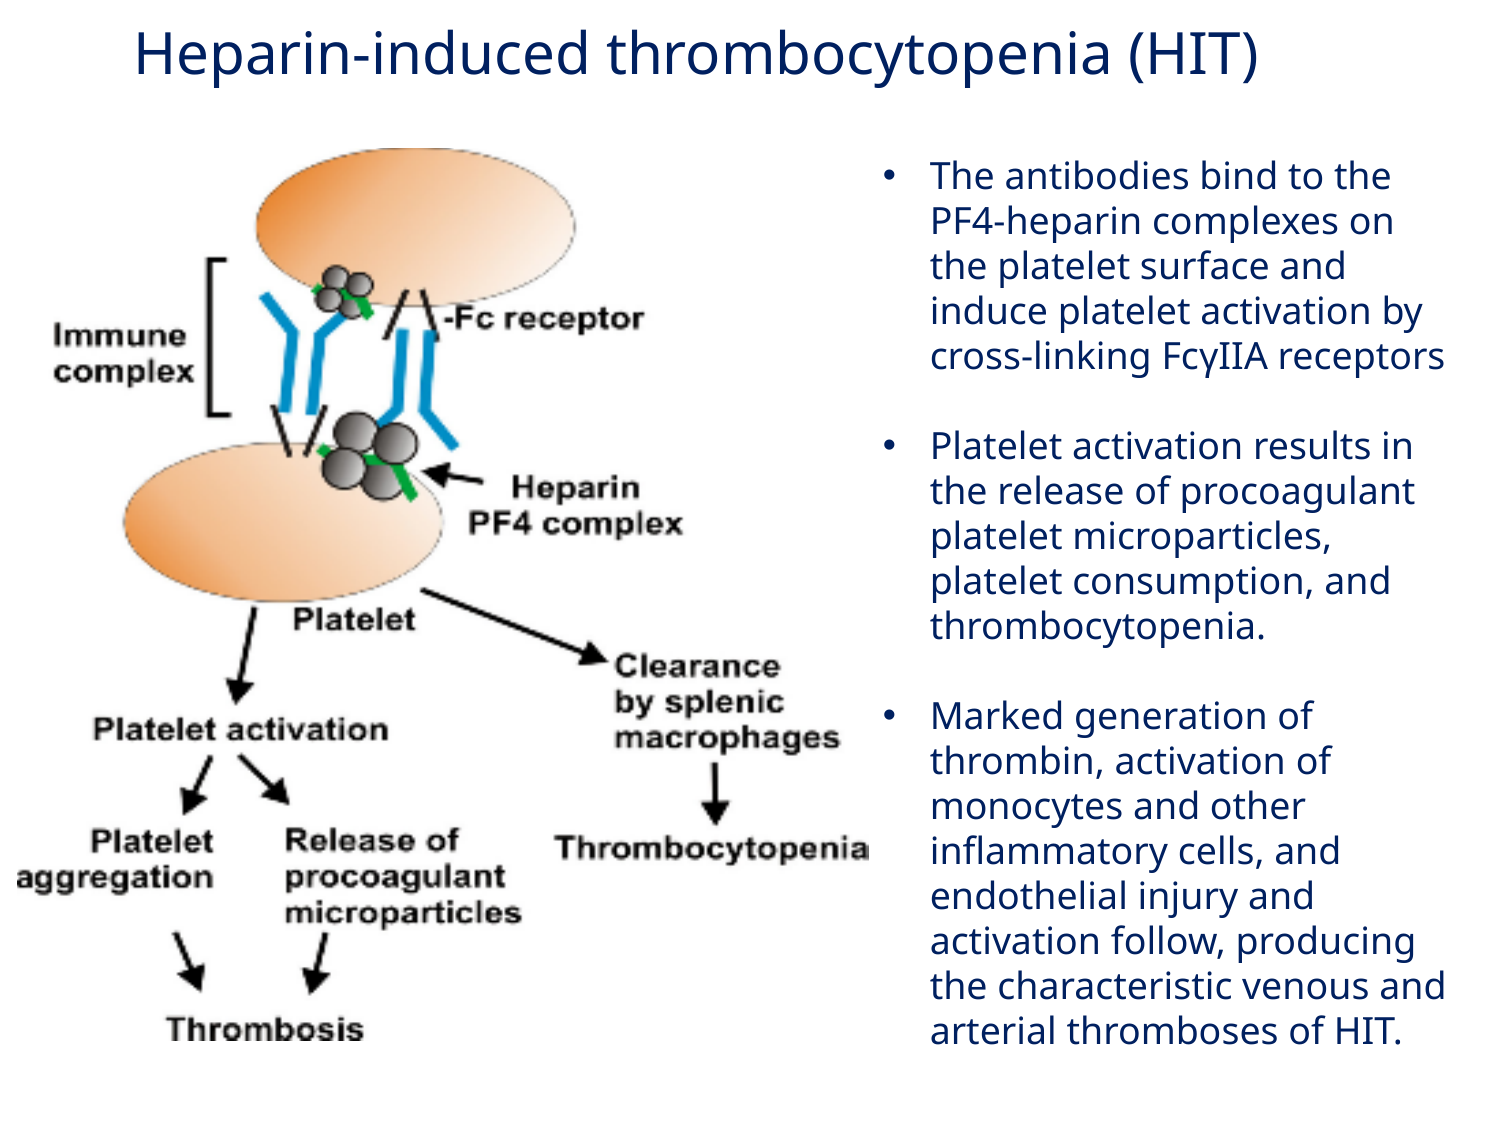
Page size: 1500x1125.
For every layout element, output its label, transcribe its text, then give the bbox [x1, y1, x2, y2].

text_box The antibodies bind to the PF4-heparin complexes on the platelet surface and induce platelet activation by cross-linking FcγIIA receptors Platelet activation results in the release of procoagulant platelet microparticles, platelet consumption, and thrombocytopenia. Marked generation of thrombin, activation of monocytes and other inflammatory cells, and endothelial injury and activation follow, producing the characteristic venous and arterial thromboses of HIT. [868, 144, 1468, 1060]
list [17, 147, 869, 1041]
title Heparin-induced thrombocytopenia (HIT) [0, 5, 1411, 97]
